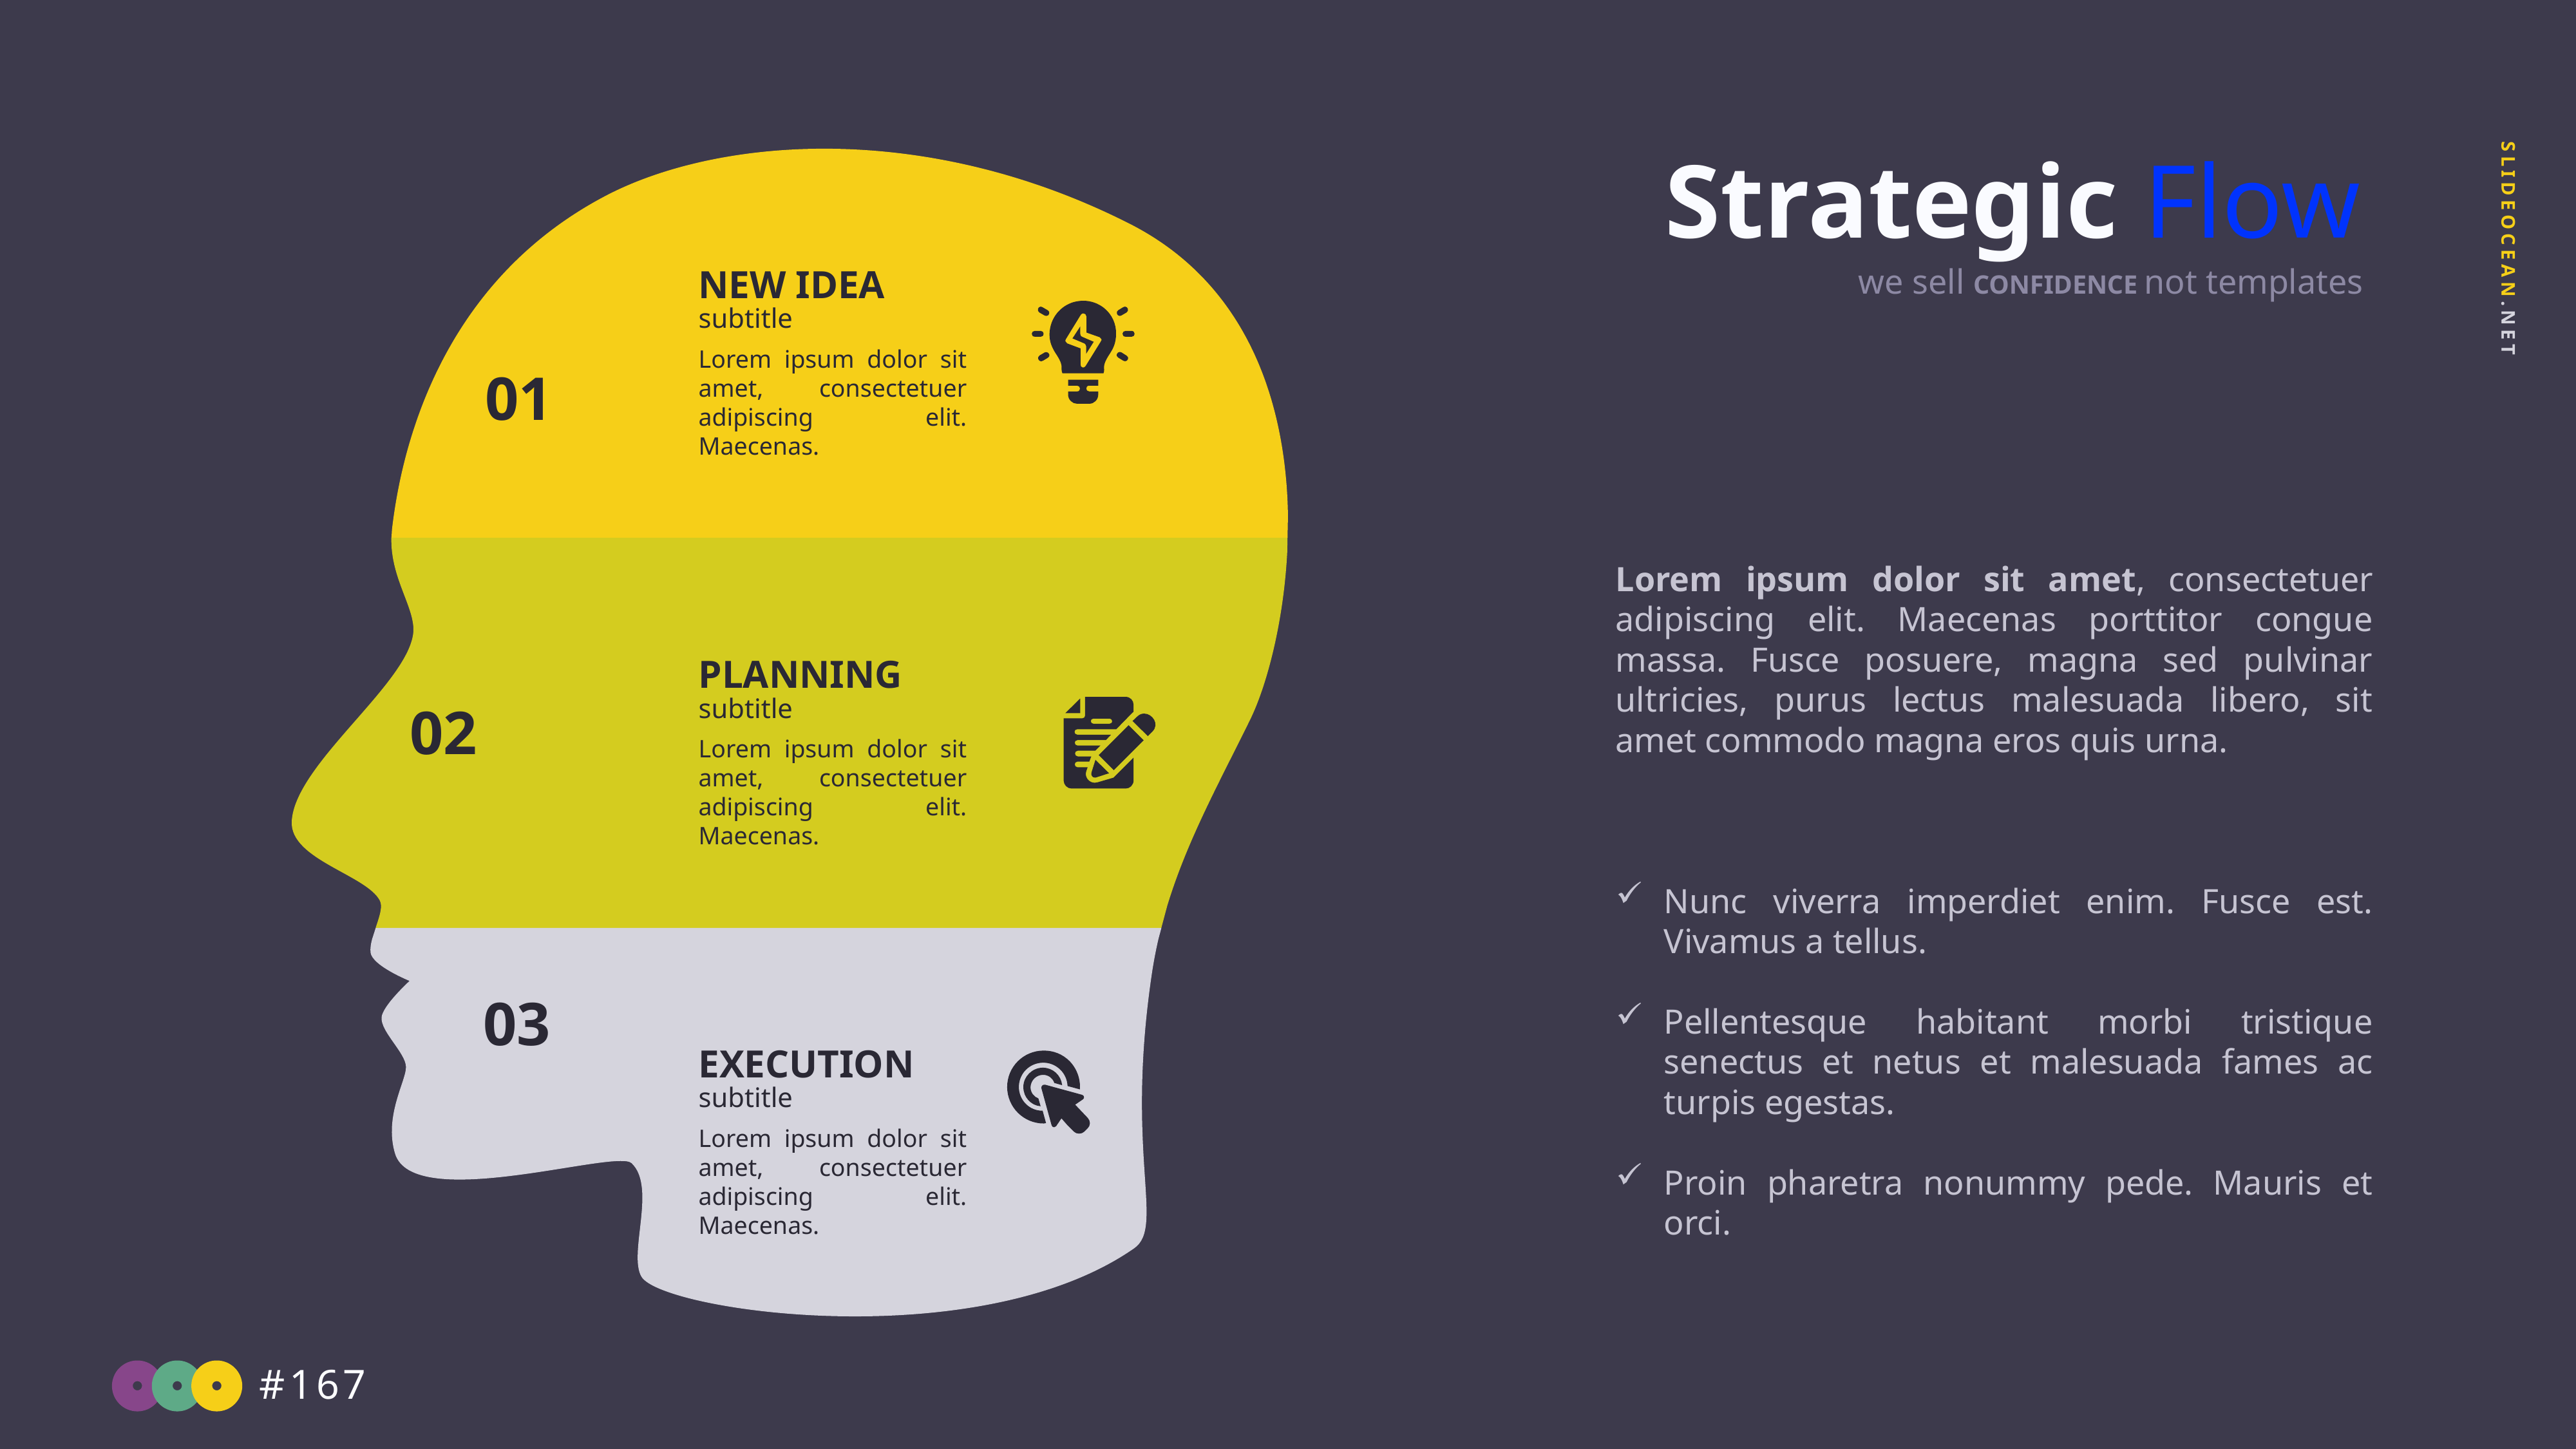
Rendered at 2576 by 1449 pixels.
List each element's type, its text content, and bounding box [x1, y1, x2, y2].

text_box [390, 147, 1289, 539]
text_box [369, 927, 1163, 1318]
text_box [688, 645, 977, 857]
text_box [1030, 300, 1136, 404]
text_box we sell CONFIDENCE not templates [1848, 255, 2373, 306]
text_box 01 [460, 356, 578, 437]
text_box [688, 1034, 977, 1245]
text_box Strategic Flow [1655, 132, 2370, 263]
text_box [1063, 696, 1160, 789]
text_box [290, 539, 1289, 927]
text_box 02 [384, 690, 502, 771]
text_box #167 [259, 1359, 1065, 1408]
text_box Lorem ipsum dolor sit amet, consectetuer adipiscing elit. Maecenas porttitor congue massa. Fusce posuere, magna sed pulvinar ultricies, purus lectus malesuada libero, sit amet commodo magna eros quis urna. Nunc viverra imperdiet enim. Fusce est. Vivamus a tellus. Pellentesque habitant morbi tristique senectus et netus et malesuada fames ac turpis egestas. Proin pharetra nonummy pede. Mauris et orci. [1606, 553, 2383, 1287]
text_box 03 [458, 981, 576, 1063]
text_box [688, 255, 977, 467]
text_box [1007, 1050, 1092, 1134]
